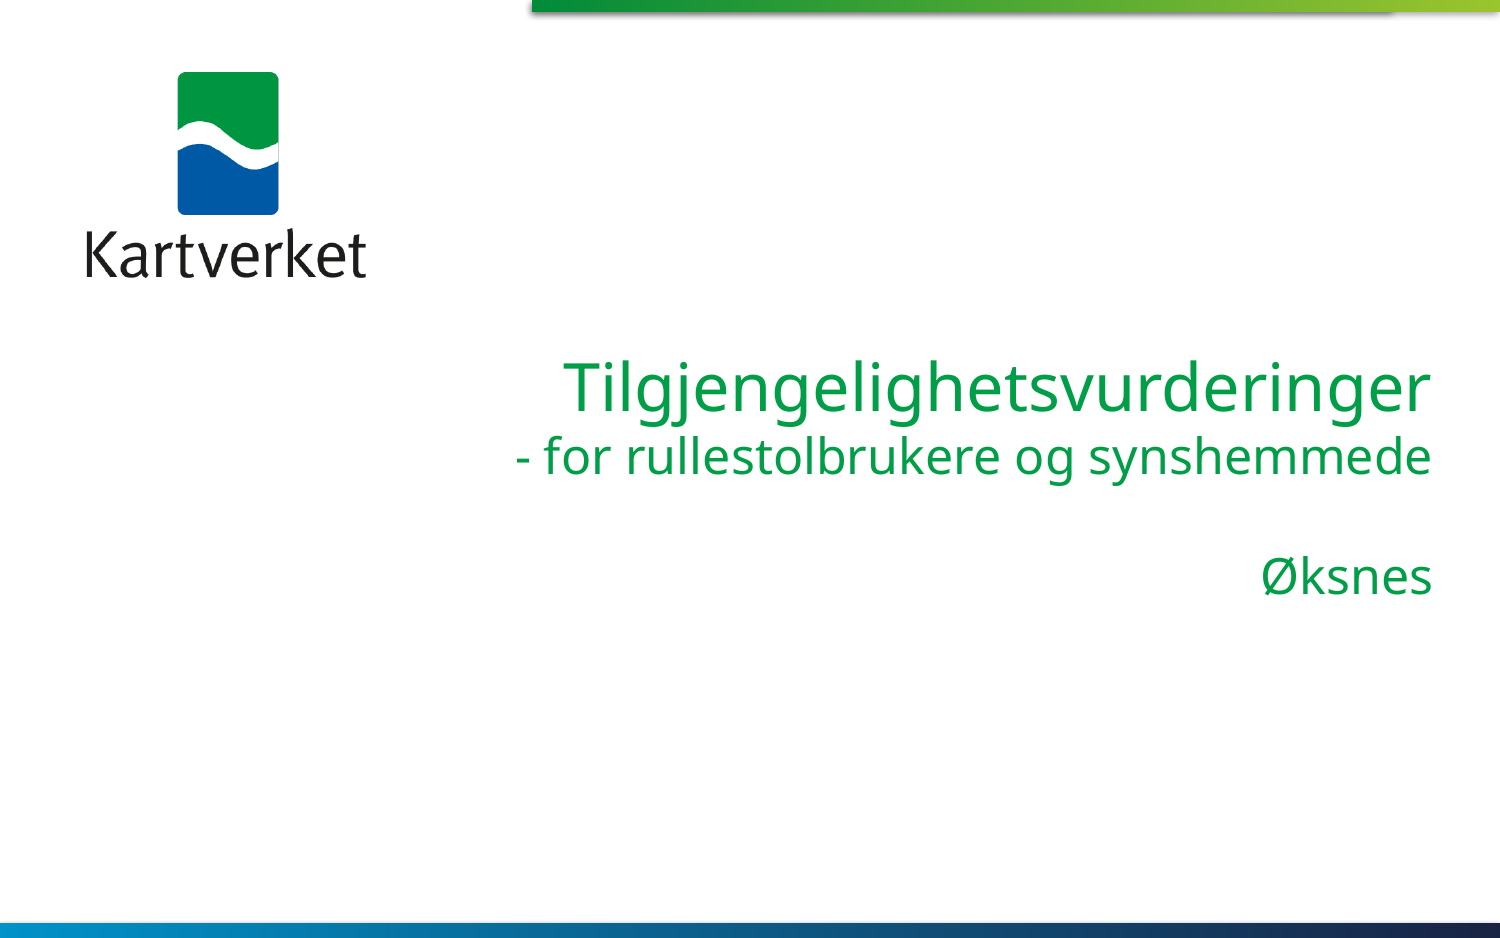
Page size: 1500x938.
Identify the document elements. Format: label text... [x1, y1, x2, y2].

text_box Tilgjengelighetsvurderinger - for rullestolbrukere og synshemmede Øksnes [66, 337, 1449, 613]
